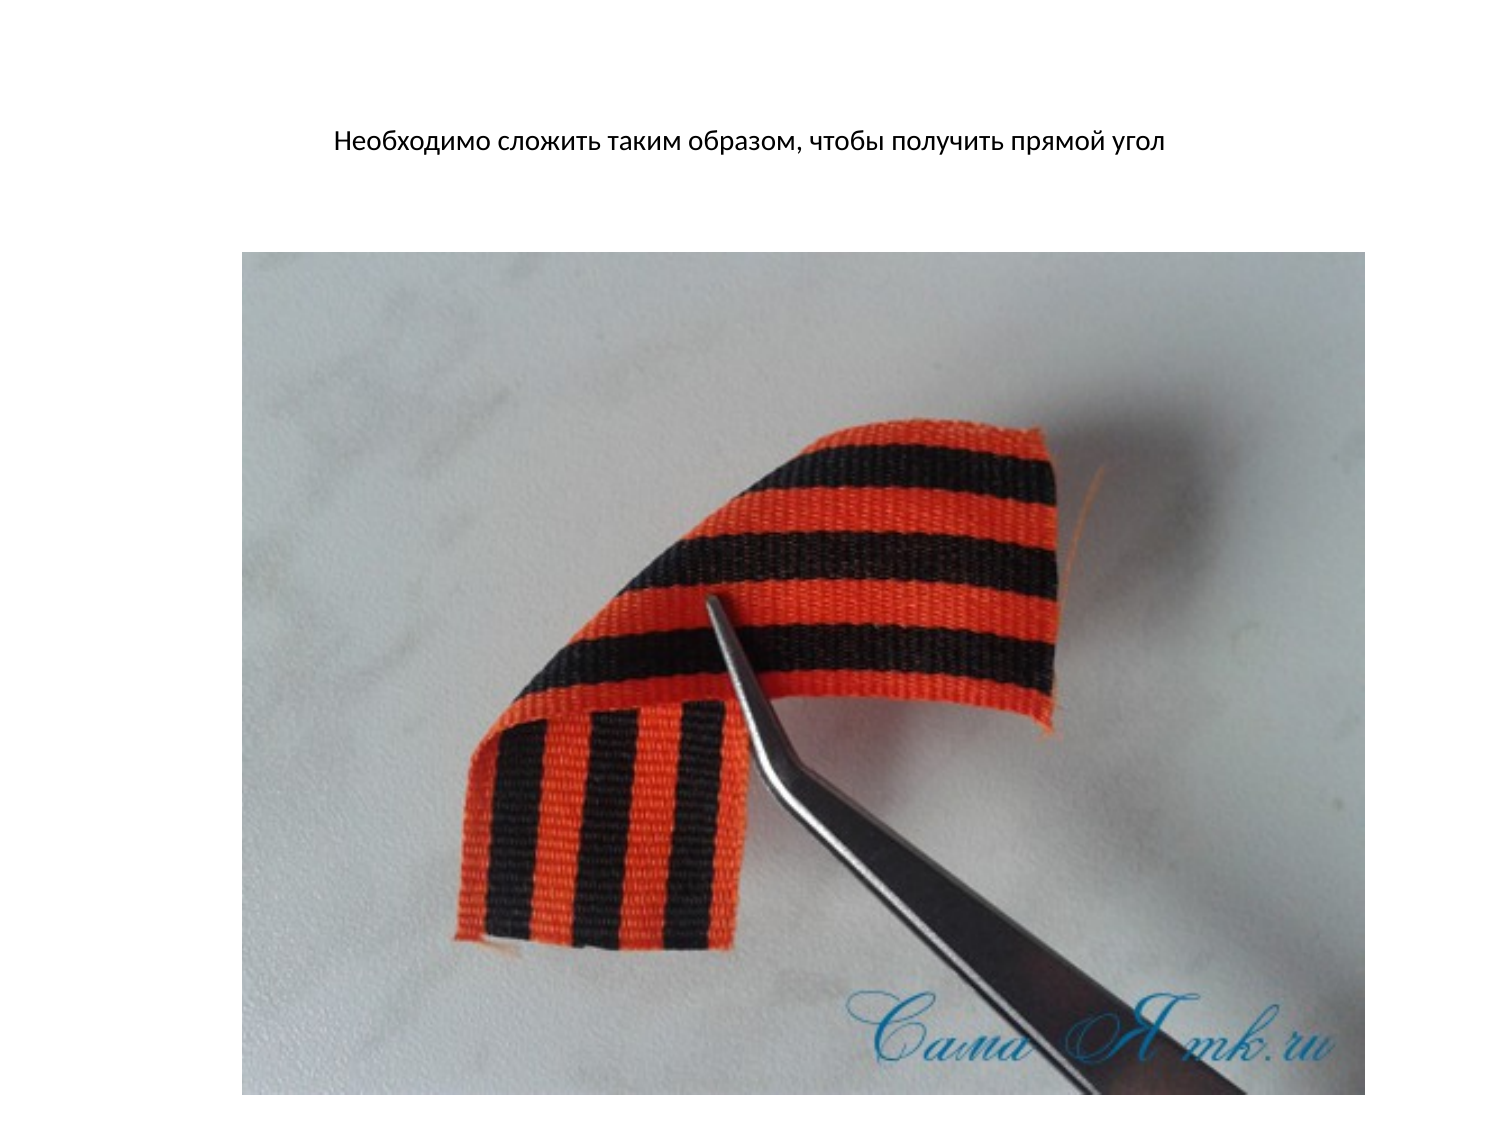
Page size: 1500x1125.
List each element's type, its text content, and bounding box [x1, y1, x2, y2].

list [241, 252, 1365, 1095]
title Необходимо сложить таким образом, чтобы получить прямой угол [75, 45, 1425, 233]
